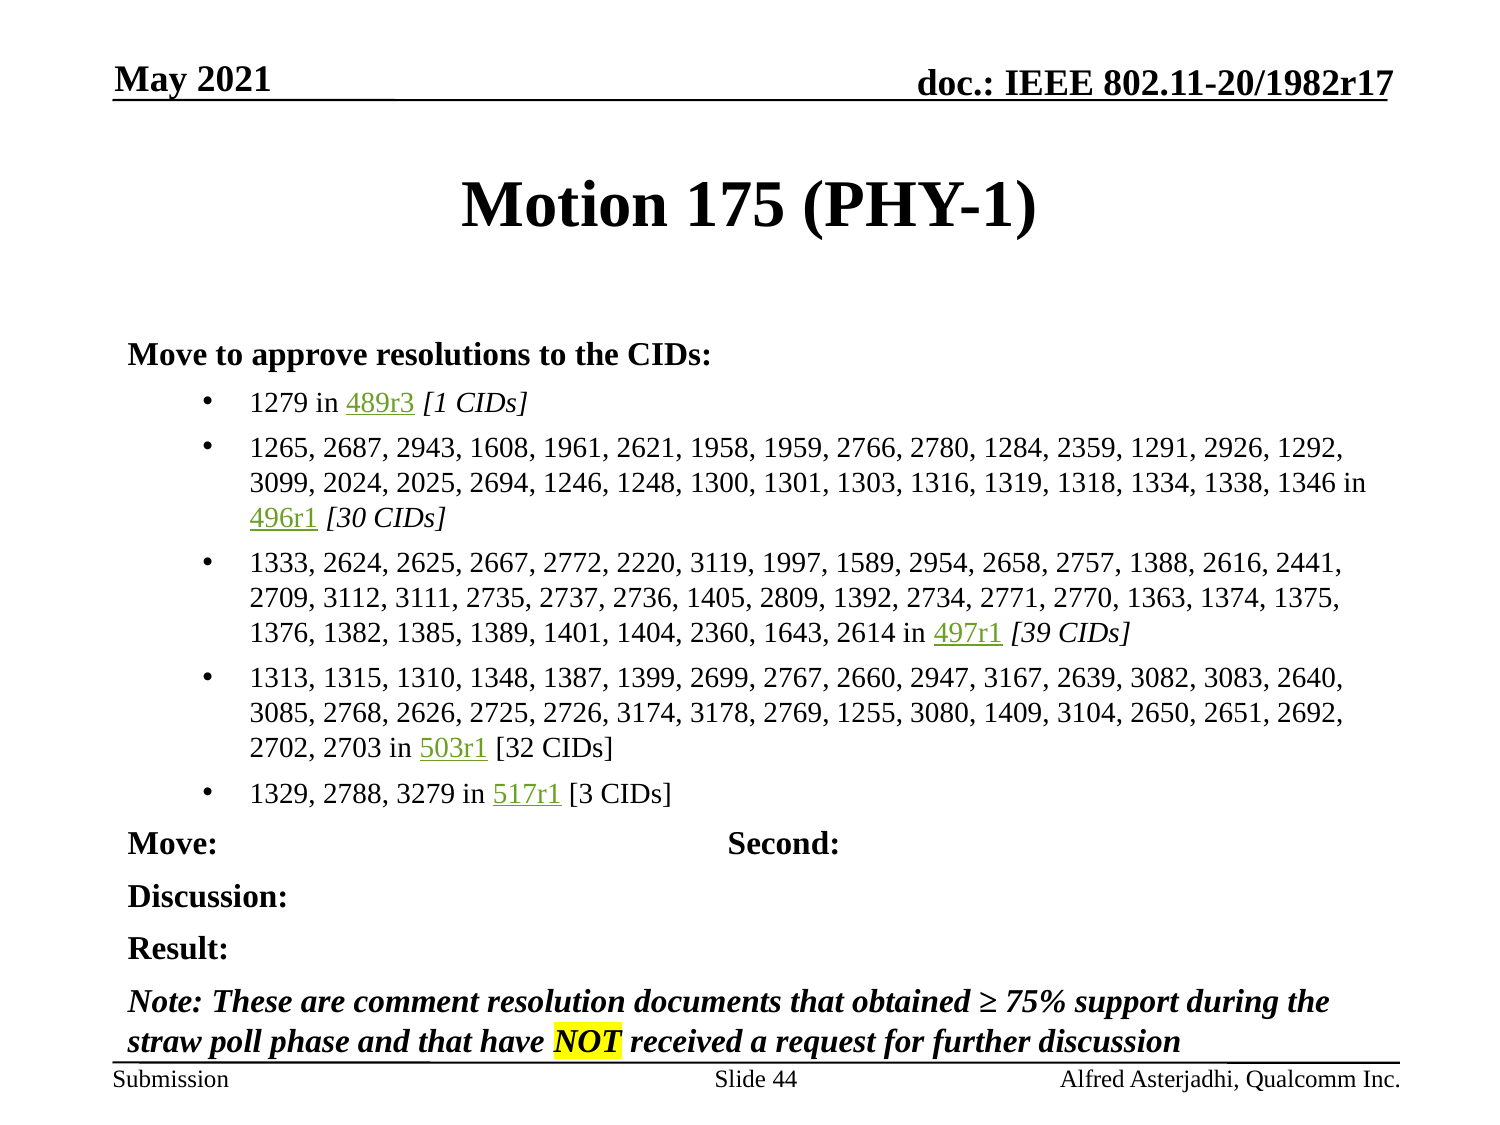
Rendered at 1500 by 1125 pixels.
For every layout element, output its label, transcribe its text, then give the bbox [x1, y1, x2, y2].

title Motion 175 (PHY-1) [112, 112, 1388, 288]
slide_number Slide 44 [712, 1061, 800, 1123]
footer Alfred Asterjadhi, Qualcomm Inc. [878, 1061, 1402, 1093]
list Move to approve resolutions to the CIDs: 1279 in 489r3 [1 CIDs] 1265, 2687, 2943, 1608, 1961, 2621, 1958, 1959, 2766, 2780, 1284, 2359, 1291, 2926, 1292, 3099, 2024, 2025, 2694, 1246, 1248, 1300, 1301, 1303, 1316, 1319, 1318, 1334, 1338, 1346 in 496r1 [30 CIDs] 1333, 2624, 2625, 2667, 2772, 2220, 3119, 1997, 1589, 2954, 2658, 2757, 1388, 2616, 2441, 2709, 3112, 3111, 2735, 2737, 2736, 1405, 2809, 1392, 2734, 2771, 2770, 1363, 1374, 1375, 1376, 1382, 1385, 1389, 1401, 1404, 2360, 1643, 2614 in 497r1 [39 CIDs] 1313, 1315, 1310, 1348, 1387, 1399, 2699, 2767, 2660, 2947, 3167, 2639, 3082, 3083, 2640, 3085, 2768, 2626, 2725, 2726, 3174, 3178, 2769, 1255, 3080, 1409, 3104, 2650, 2651, 2692, 2702, 2703 in 503r1 [32 CIDs] 1329, 2788, 3279 in 517r1 [3 CIDs] Move: Second: Discussion: Result: Note: These are comment resolution documents that obtained ≥ 75% support during the straw poll phase and that have NOT received a request for further discussion [112, 324, 1388, 1063]
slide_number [114, 54, 423, 100]
